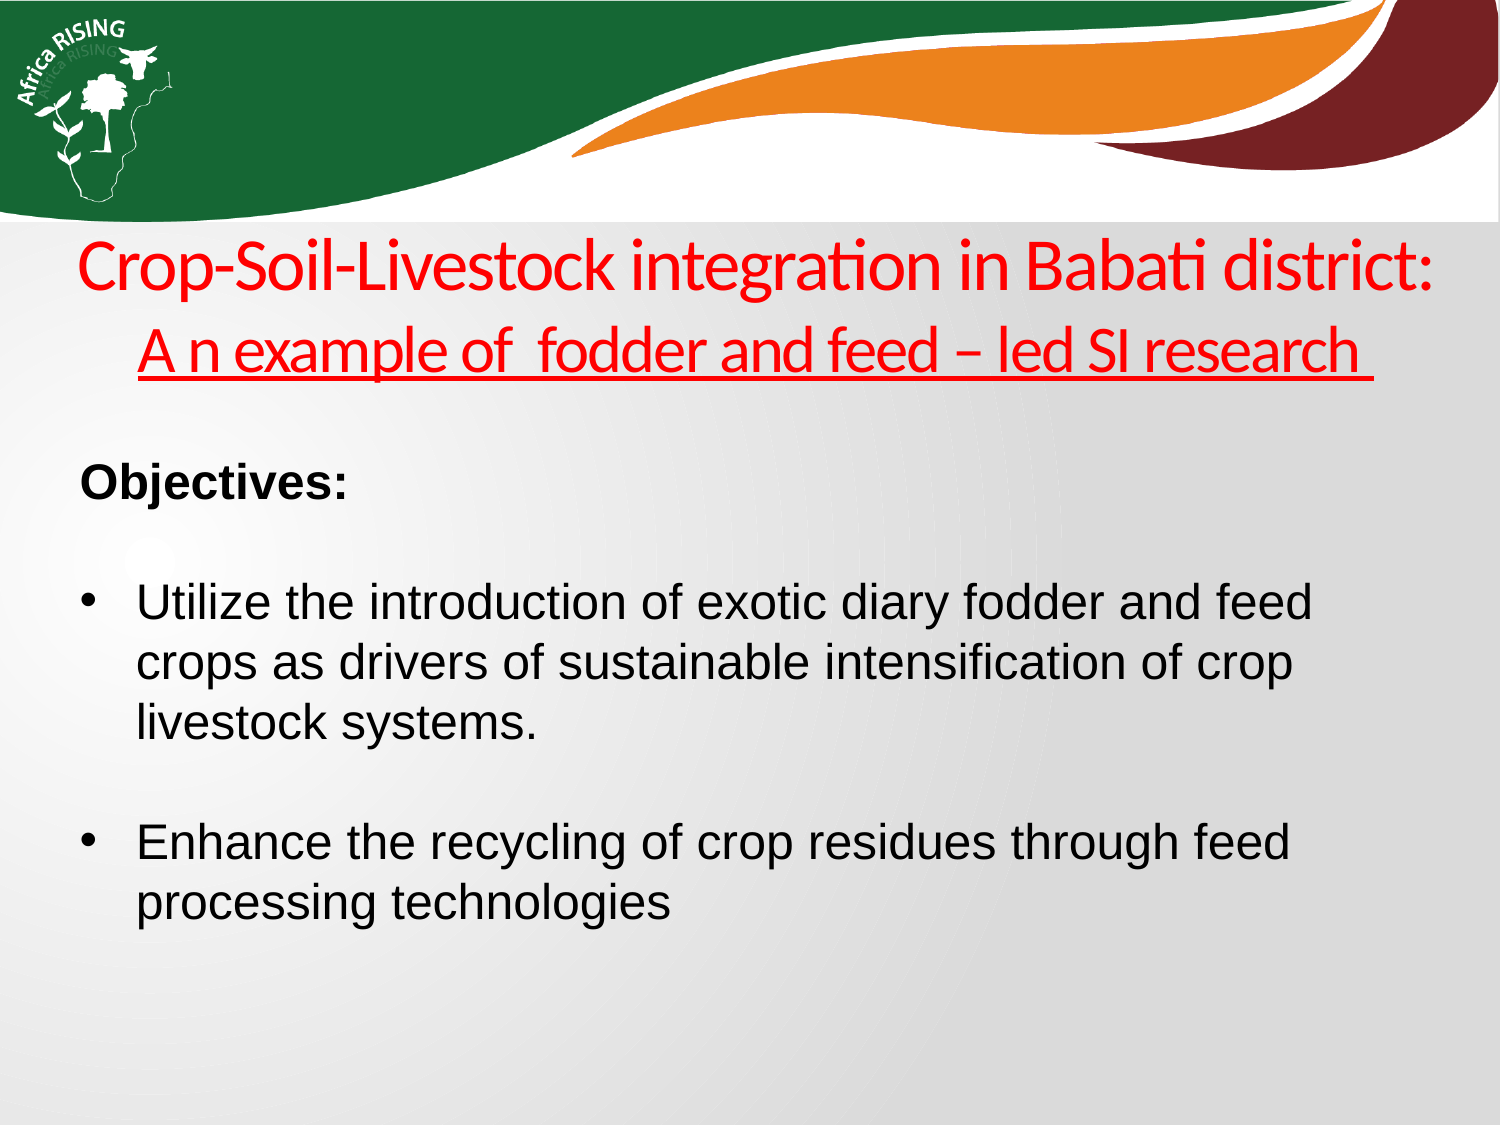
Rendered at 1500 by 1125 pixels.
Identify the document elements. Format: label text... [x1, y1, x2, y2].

picture [0, 0, 1499, 222]
text_box Objectives: Utilize the introduction of exotic diary fodder and feed crops as drivers of sustainable intensification of crop livestock systems. Enhance the recycling of crop residues through feed processing technologies [64, 397, 1459, 937]
text_box Crop-Soil-Livestock integration in Babati district: A n example of fodder and feed – led SI research [53, 208, 1459, 396]
